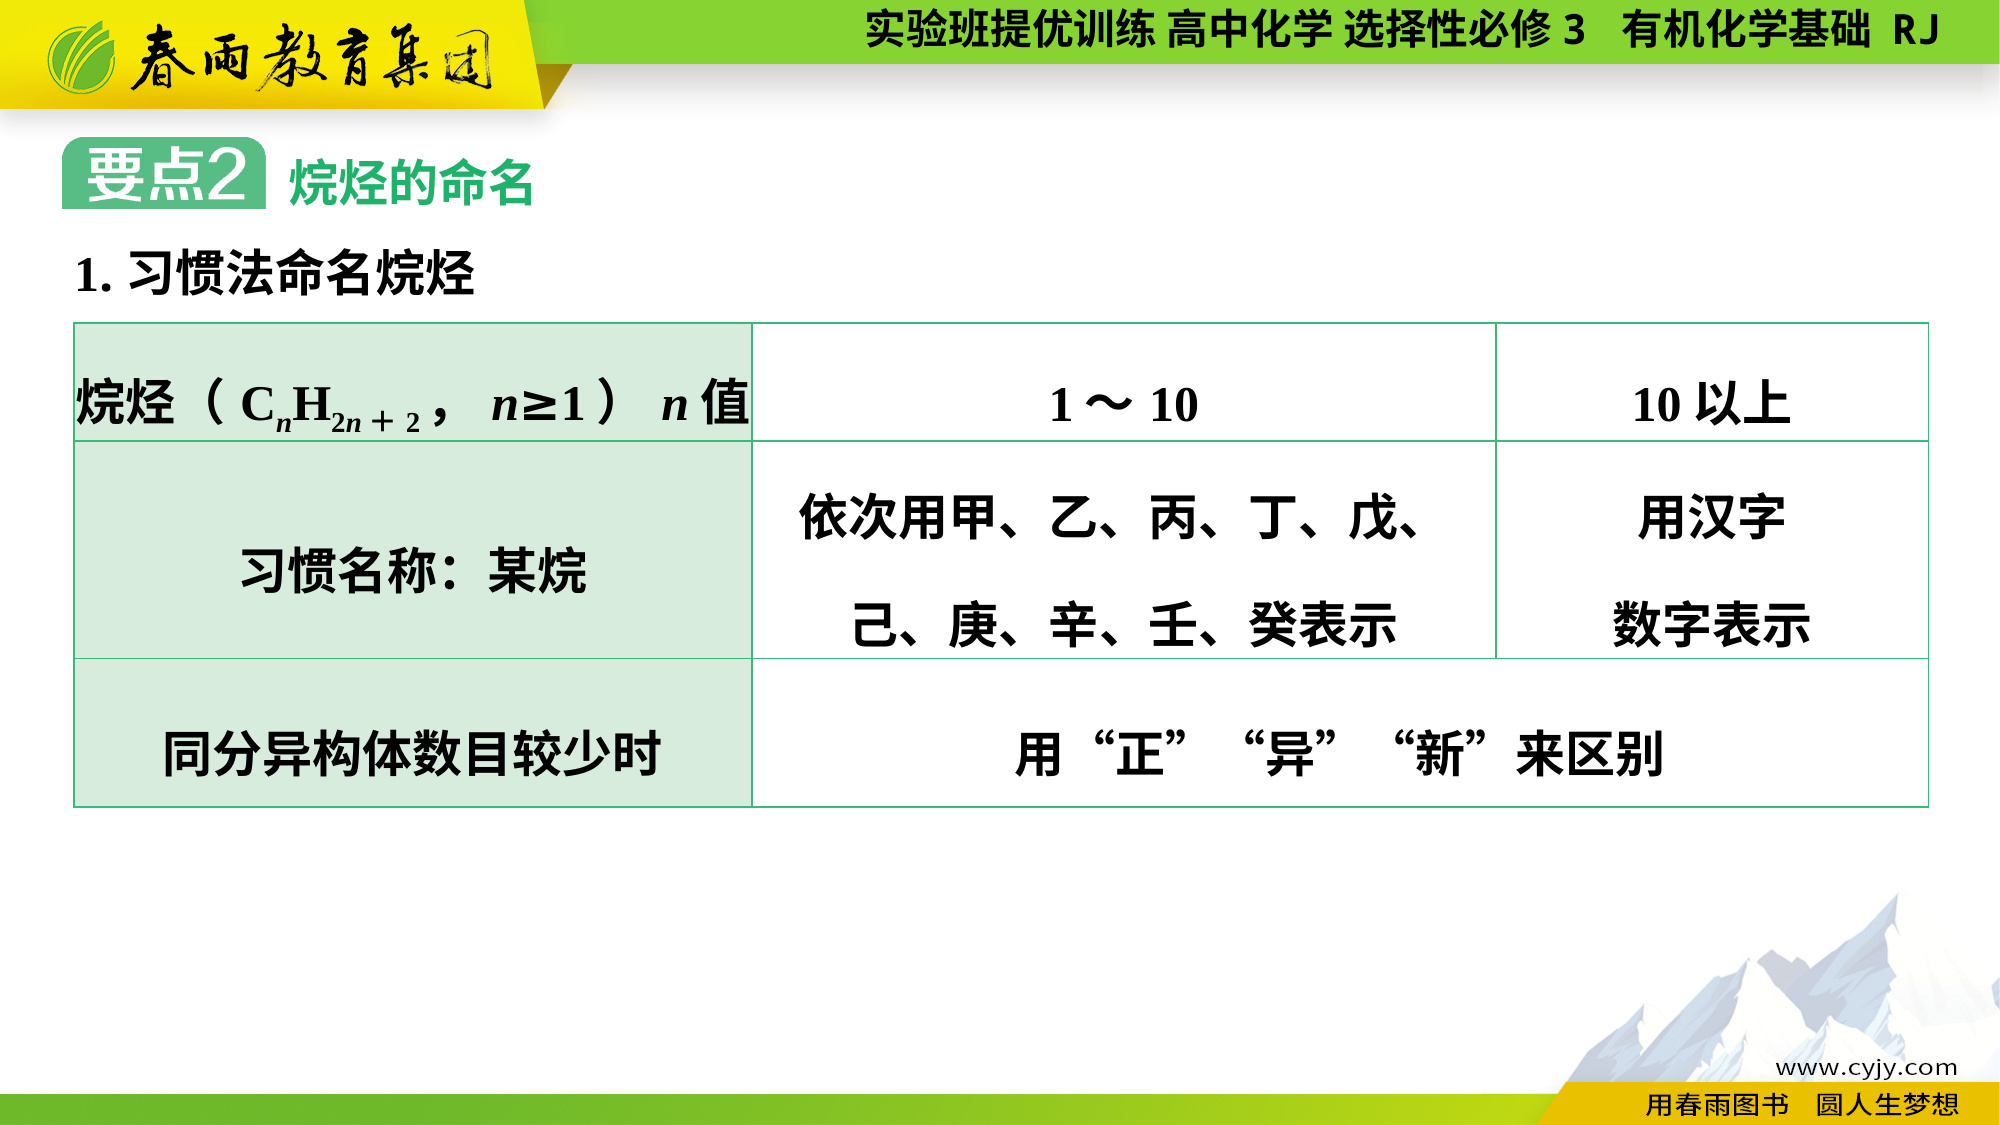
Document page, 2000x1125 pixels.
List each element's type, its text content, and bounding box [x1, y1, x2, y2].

table_header 10以上 [1497, 324, 1928, 440]
table_cell 依次用甲、乙、丙、丁、戊、己、庚、辛、壬、癸表示 [753, 442, 1495, 658]
list 烷烃的命名 1.习惯法命名烷烃 [59, 113, 1944, 299]
table_cell 用“正”“异”“新”来区别 [753, 659, 1928, 806]
table_header 1～10 [753, 324, 1495, 440]
table_cell 同分异构体数目较少时 [75, 659, 751, 806]
table_header 烷烃（CnH2n＋2，n≥1）n值 [75, 324, 751, 440]
table_cell 用汉字 数字表示 [1497, 442, 1928, 658]
table_cell 习惯名称：某烷 [75, 442, 751, 658]
picture [0, 0, 2000, 1125]
